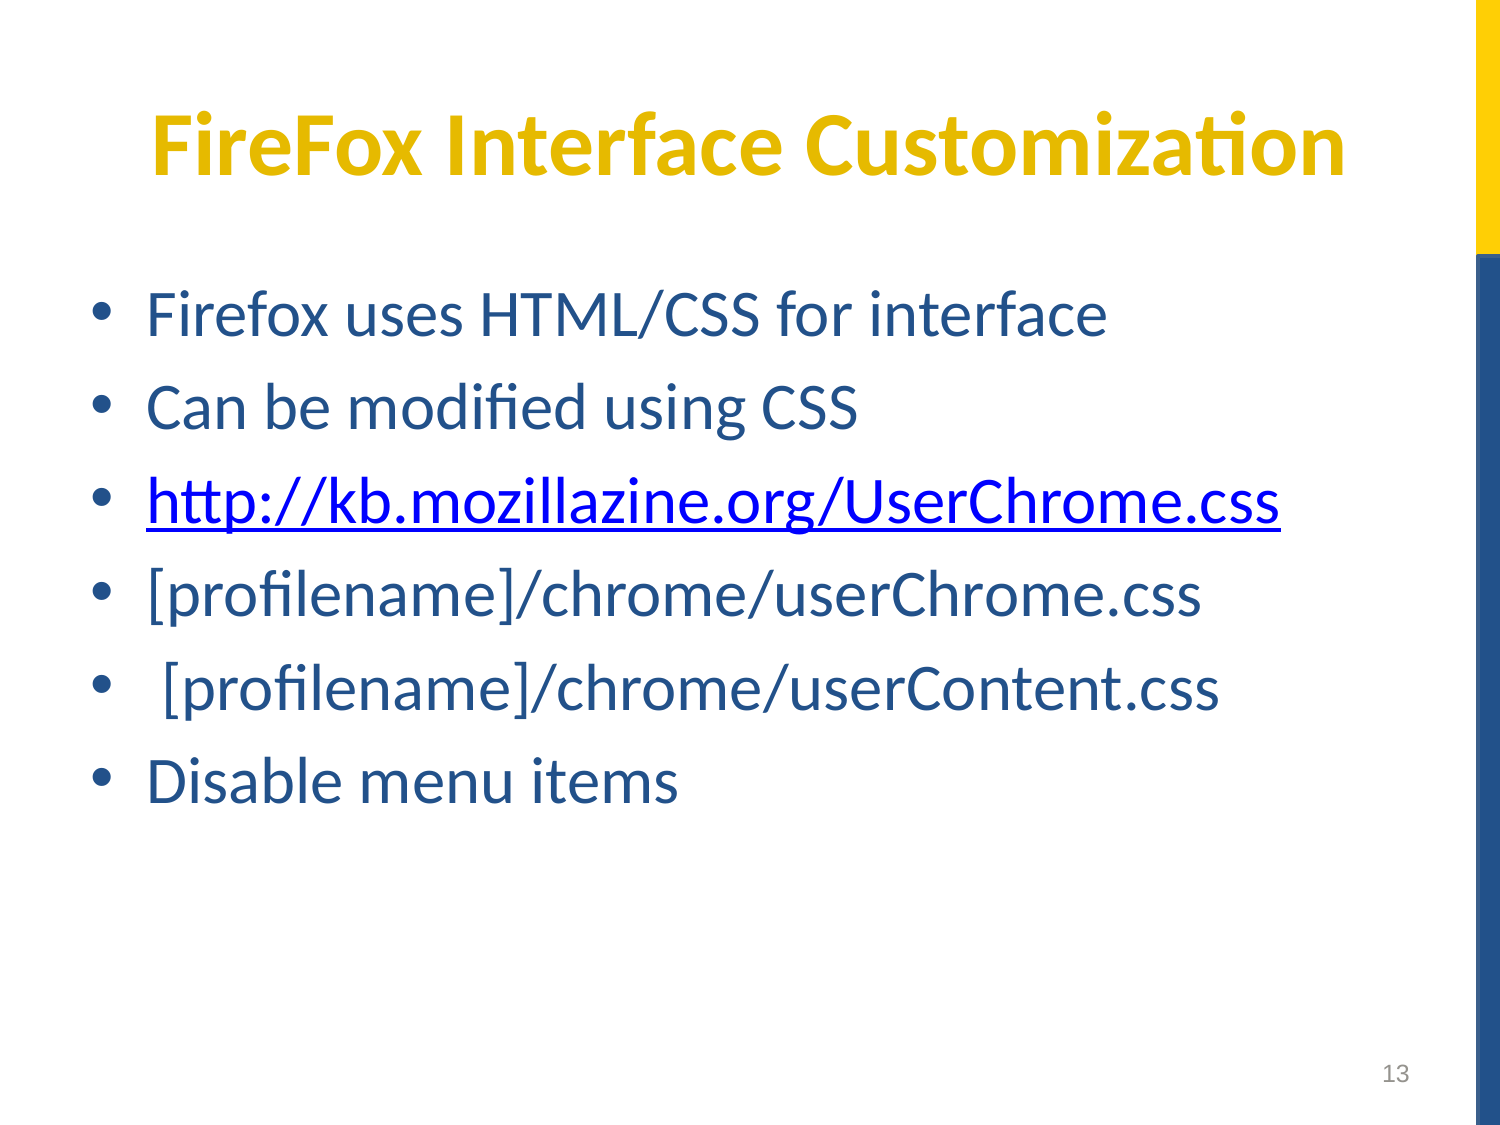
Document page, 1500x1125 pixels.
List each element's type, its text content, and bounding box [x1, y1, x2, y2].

title FireFox Interface Customization [75, 45, 1425, 233]
slide_number 13 [1074, 1042, 1425, 1103]
list Firefox uses HTML/CSS for interface Can be modified using CSS http://kb.mozillazine.org/UserChrome.css [profilename]/chrome/userChrome.css [profilename]/chrome/userContent.css Disable menu items [75, 262, 1425, 1005]
